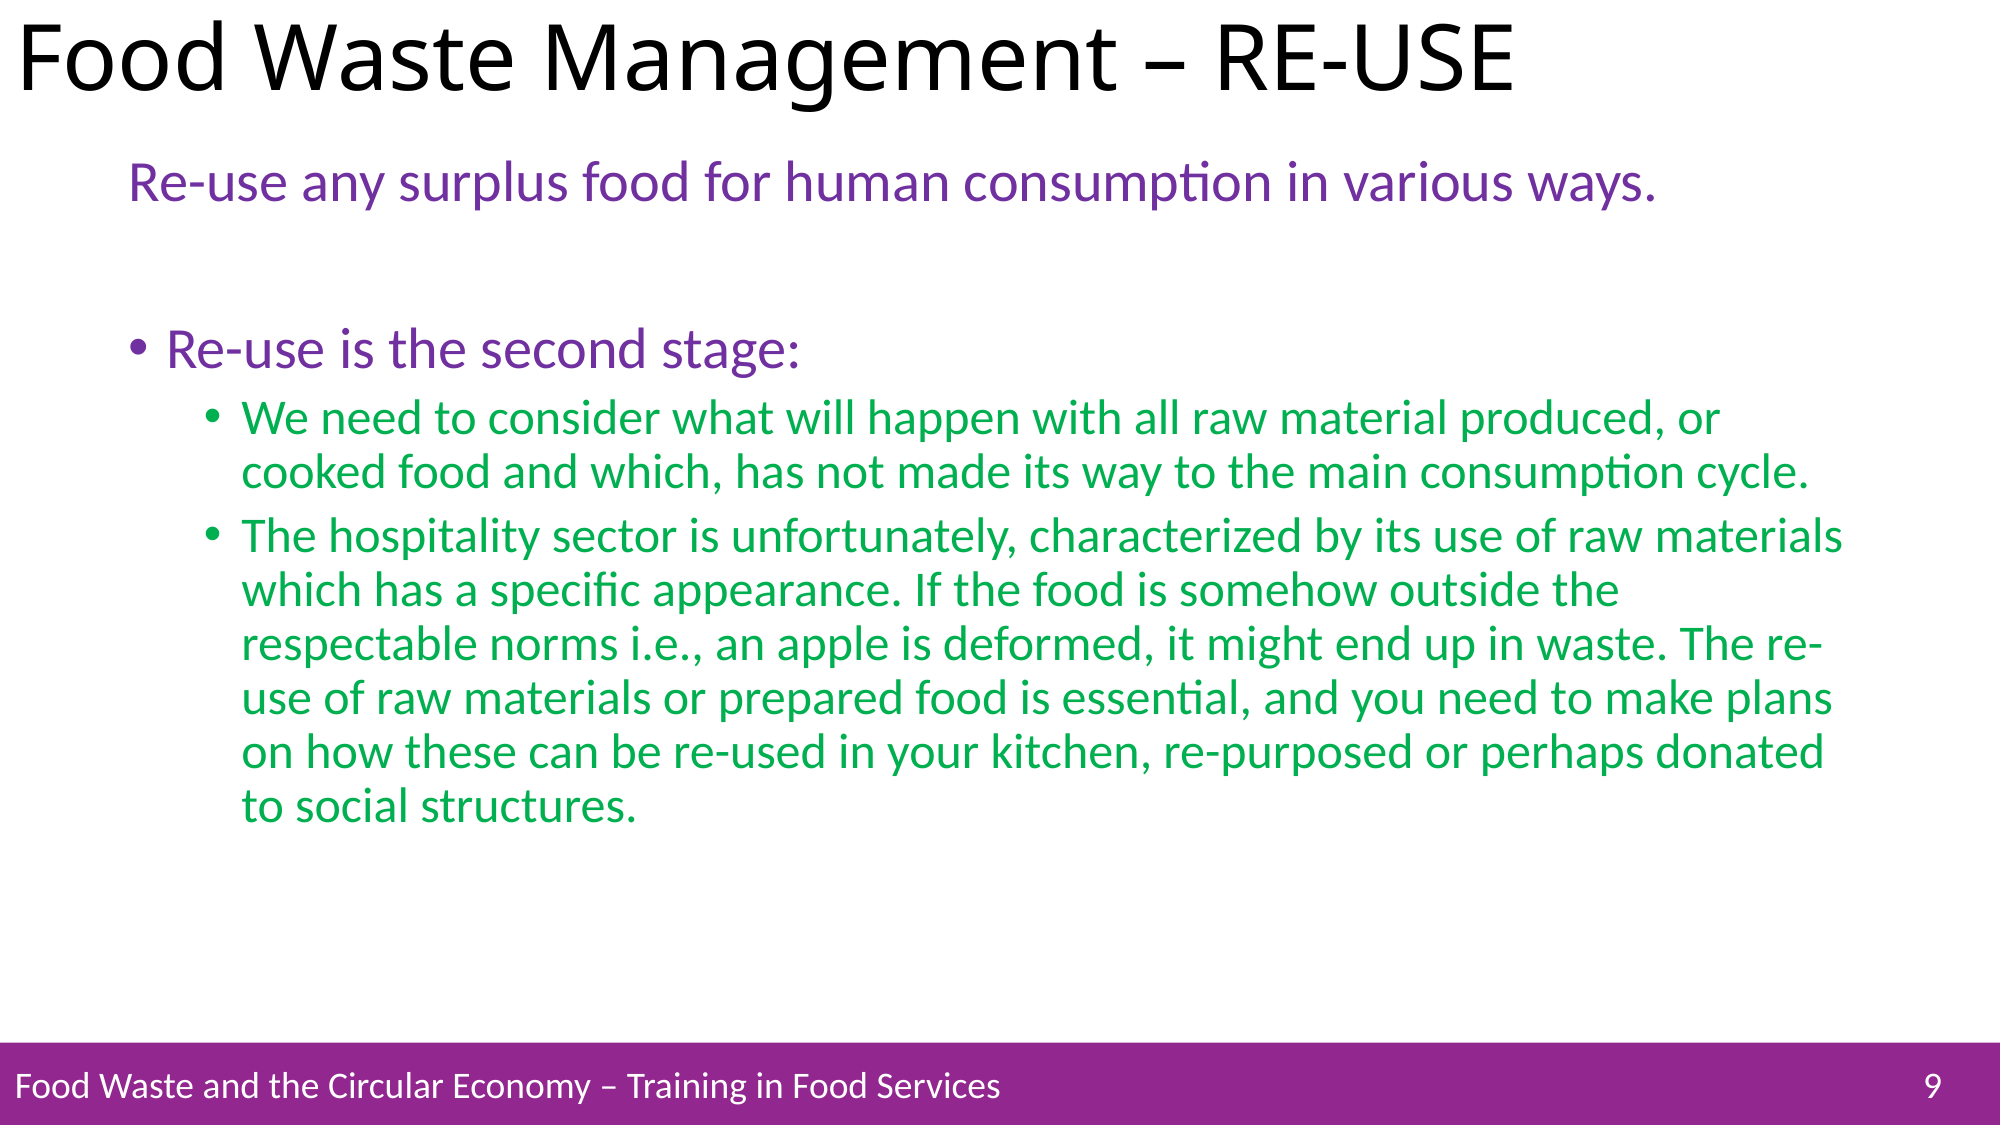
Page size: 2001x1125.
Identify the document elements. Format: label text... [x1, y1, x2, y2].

title Food Waste Management – RE-USE [0, 0, 1725, 123]
list Re-use any surplus food for human consumption in various ways. Re-use is the second stage: We need to consider what will happen with all raw material produced, or cooked food and which, has not made its way to the main consumption cycle. The hospitality sector is unfortunately, characterized by its use of raw materials which has a specific appearance. If the food is somehow outside the respectable norms i.e., an apple is deformed, it might end up in waste. The re-use of raw materials or prepared food is essential, and you need to make plans on how these can be re-used in your kitchen, re-purposed or perhaps donated to social structures. [114, 143, 1880, 994]
